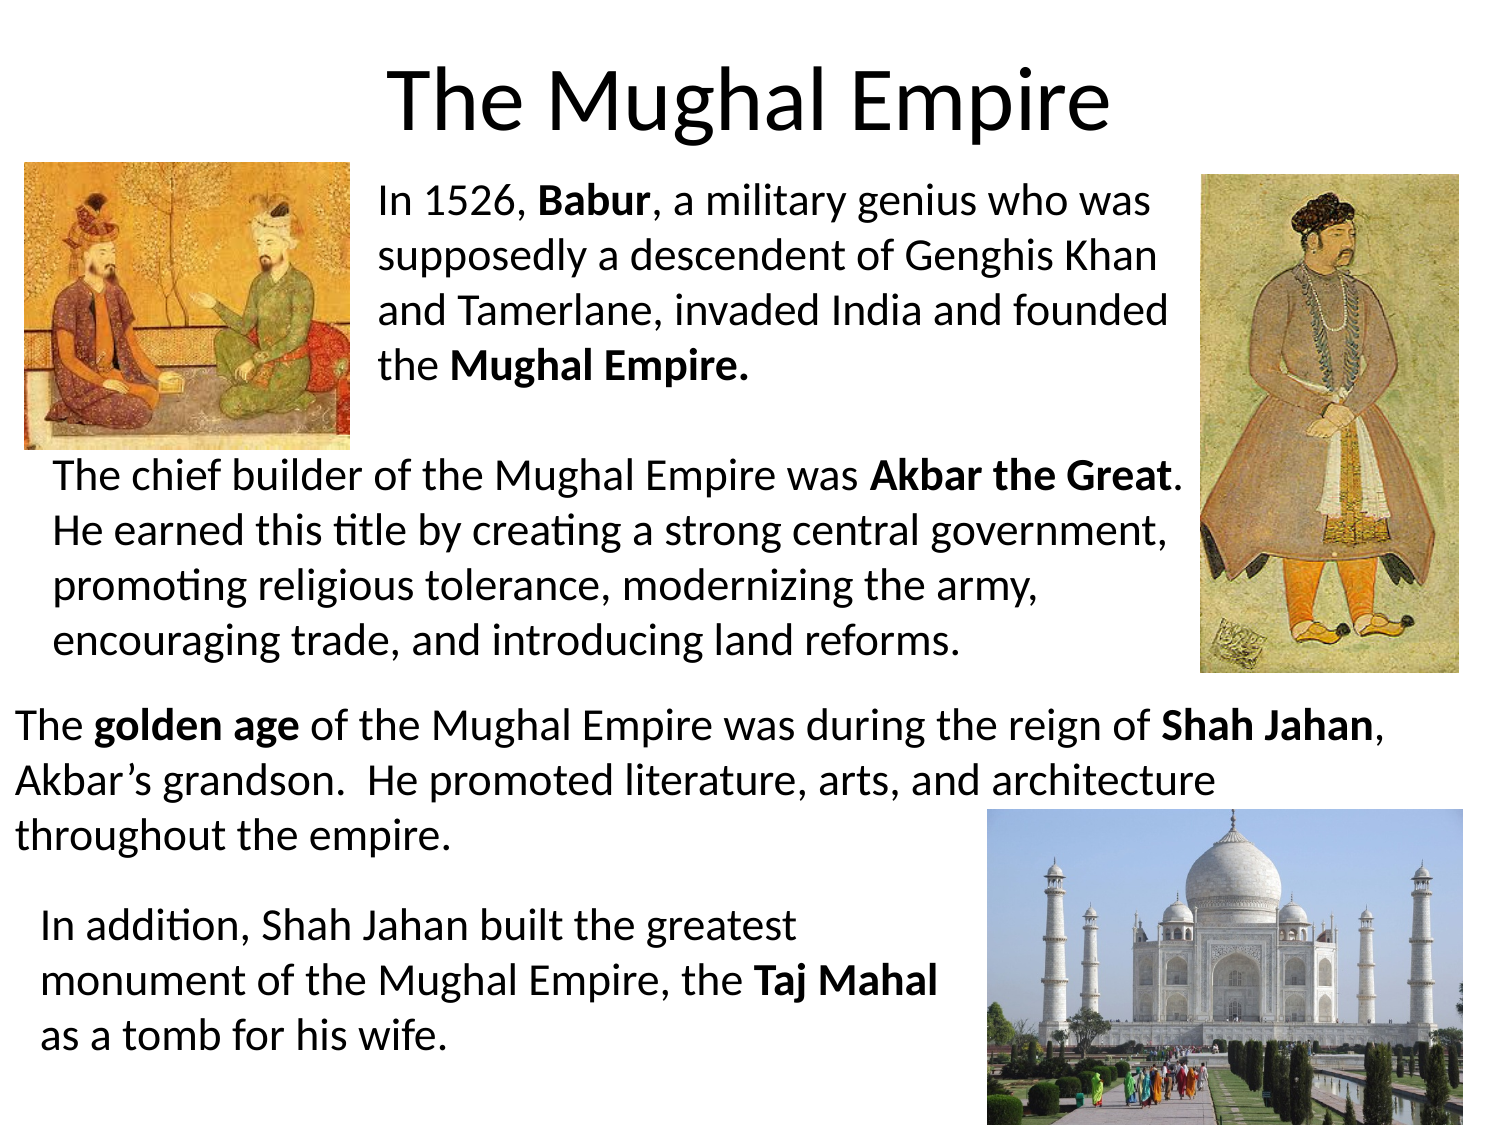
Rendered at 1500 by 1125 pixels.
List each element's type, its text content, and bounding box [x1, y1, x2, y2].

text_box [75, 587, 1013, 648]
text_box In 1526, Babur, a military genius who was supposedly a descendent of Genghis Khan and Tamerlane, invaded India and founded the Mughal Empire. [362, 162, 1213, 398]
picture [24, 162, 351, 450]
picture [987, 808, 1463, 1125]
text_box The chief builder of the Mughal Empire was Akbar the Great. He earned this title by creating a strong central government, promoting religious tolerance, modernizing the army, encouraging trade, and introducing land reforms. [37, 437, 1194, 673]
title The Mughal Empire [75, 0, 1425, 188]
text_box In addition, Shah Jahan built the greatest monument of the Mughal Empire, the Taj Mahal as a tomb for his wife. [24, 887, 963, 1068]
picture [1199, 174, 1460, 674]
text_box The golden age of the Mughal Empire was during the reign of Shah Jahan, Akbar’s grandson. He promoted literature, arts, and architecture throughout the empire. [0, 687, 1450, 868]
